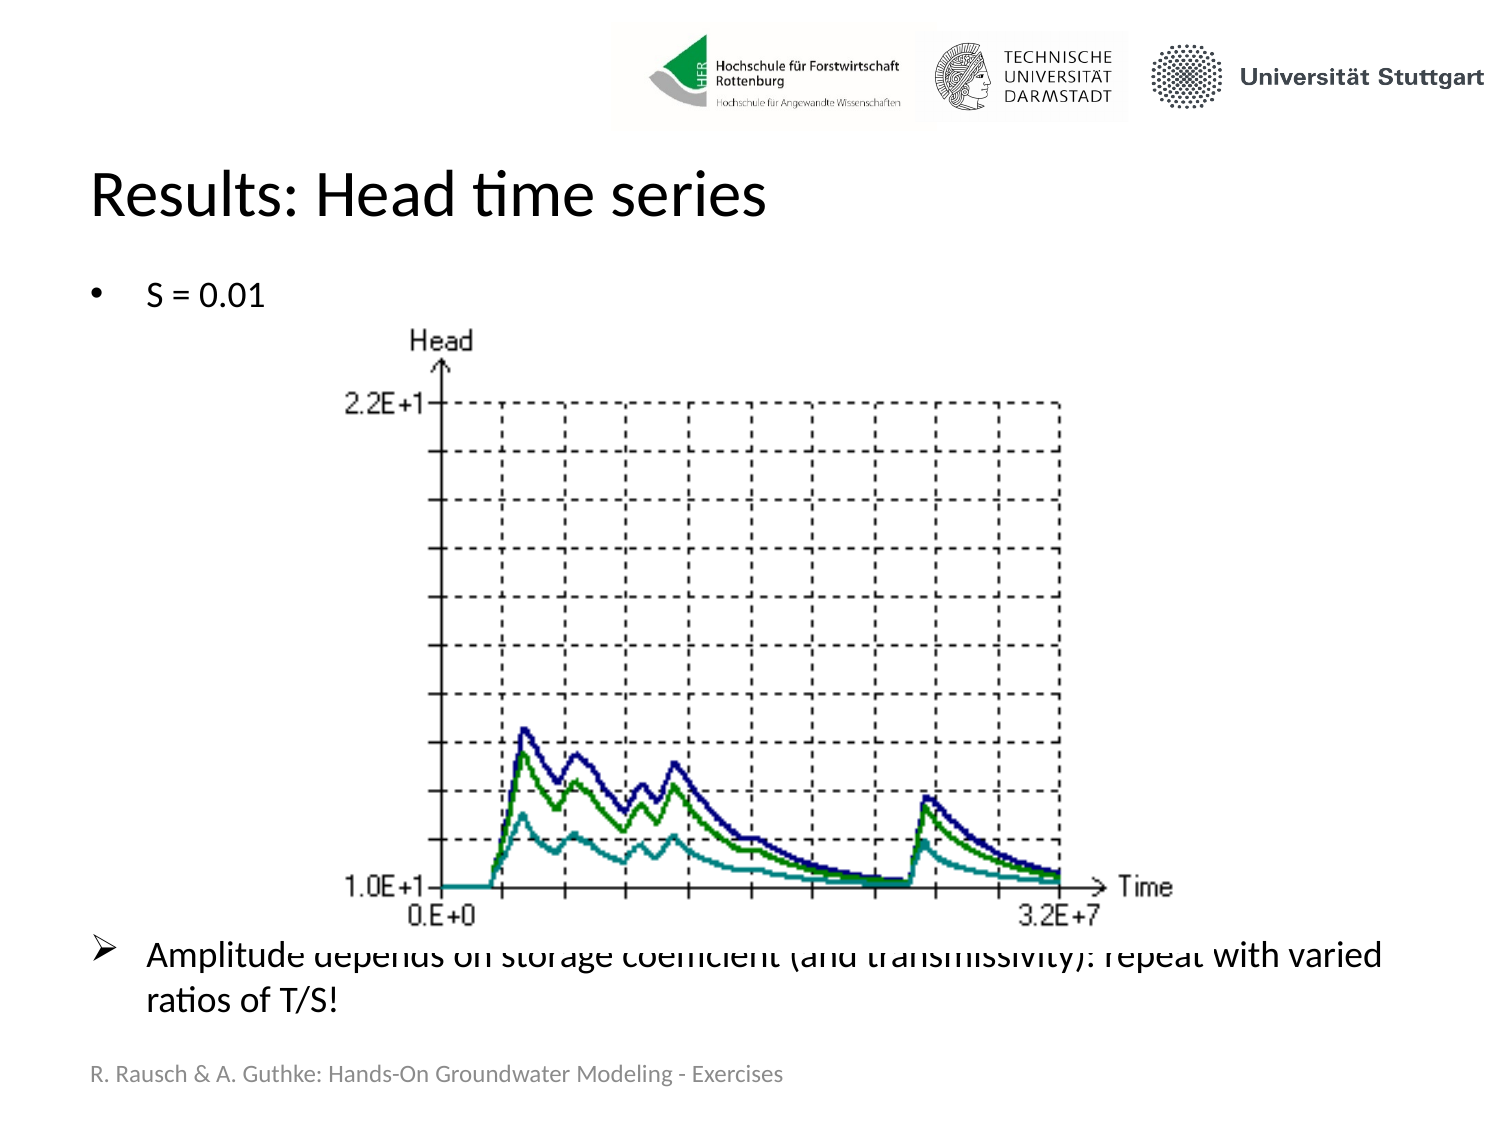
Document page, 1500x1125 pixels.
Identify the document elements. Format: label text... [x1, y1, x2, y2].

picture [1151, 44, 1491, 109]
slide_number R. Rausch & A. Guthke: Hands-On Groundwater Modeling - Exercises [75, 1042, 916, 1103]
text_box S = 0.01 Amplitude depends on storage coefficient (and transmissivity): repeat with varied ratios of T/S! [74, 262, 1425, 1125]
title Results: Head time series [75, 136, 1425, 244]
picture [611, 22, 1129, 131]
picture [285, 315, 1214, 953]
